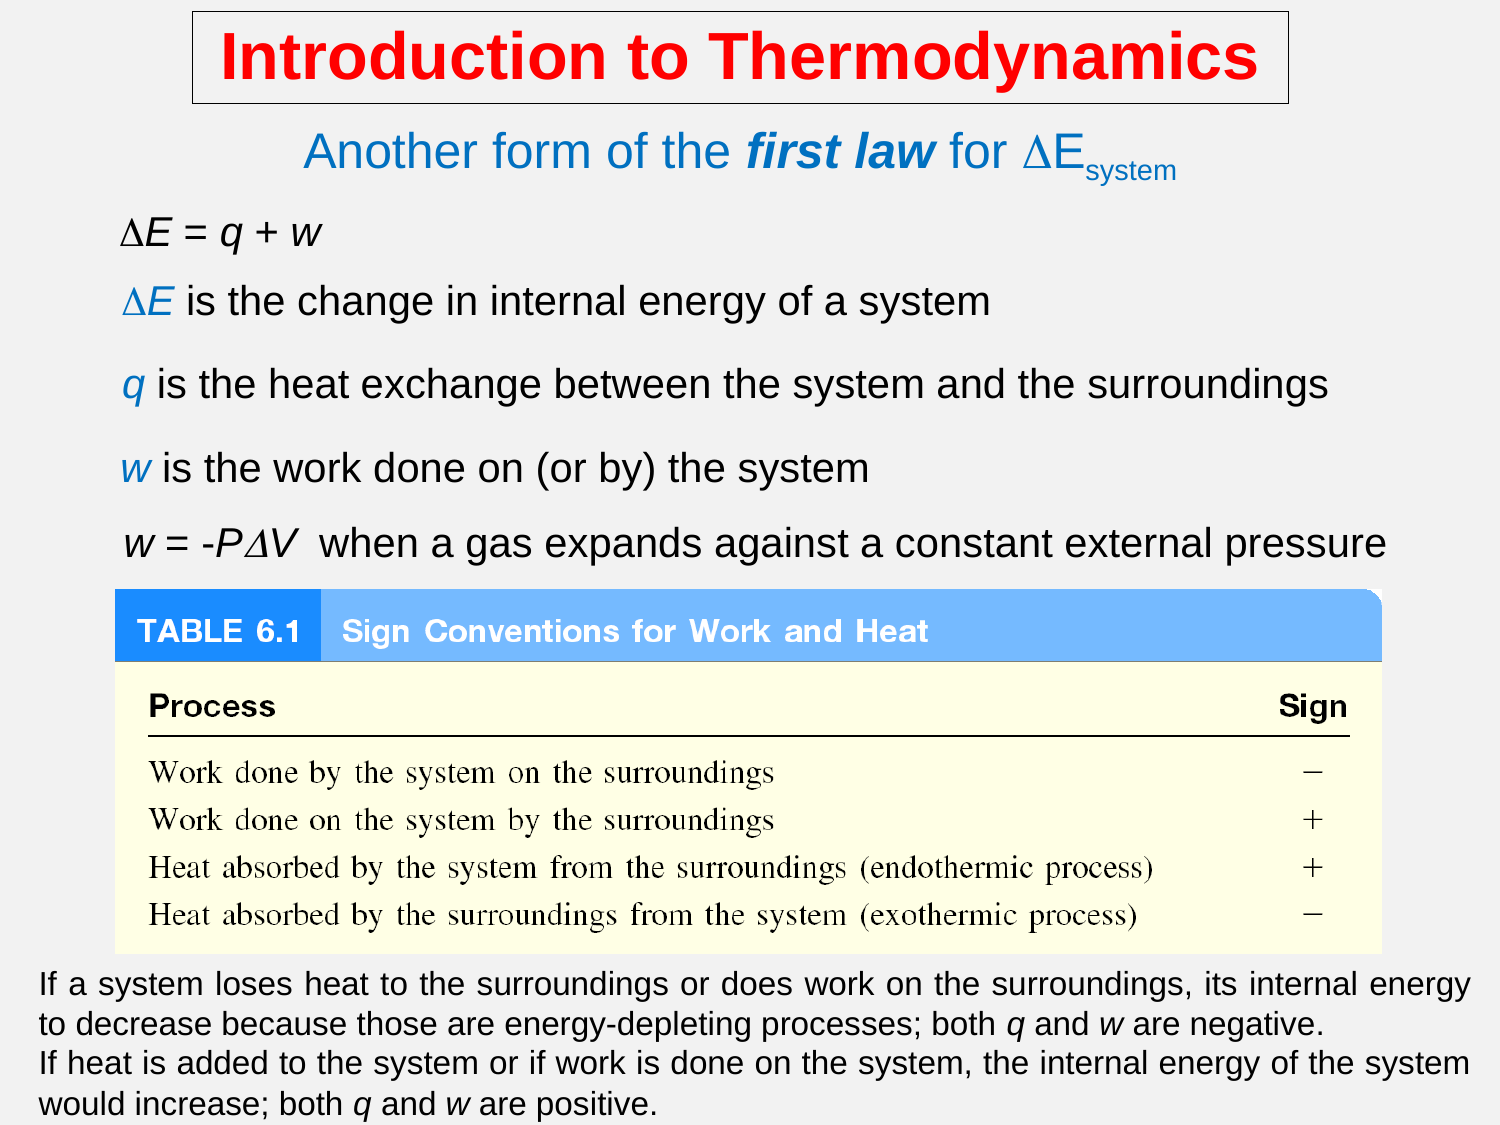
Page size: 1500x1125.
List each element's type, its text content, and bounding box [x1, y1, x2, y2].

text_box q is the heat exchange between the system and the surroundings [107, 349, 1345, 415]
text_box DE is the change in internal energy of a system [106, 266, 1007, 332]
text_box DE = q + w [104, 197, 336, 263]
text_box w = -PDV when a gas expands against a constant external pressure [108, 508, 1403, 573]
title Introduction to Thermodynamics [192, 11, 1289, 104]
picture [115, 589, 1382, 954]
text_box w is the work done on (or by) the system [105, 433, 886, 498]
text_box Another form of the first law for DEsystem [288, 110, 1193, 194]
text_box If a system loses heat to the surroundings or does work on the surroundings, its internal energy to decrease because those are energy-depleting processes; both q and w are negative. If heat is added to the system or if work is done on the system, the internal energy of the system would increase; both q and w are positive. [23, 954, 1488, 1125]
